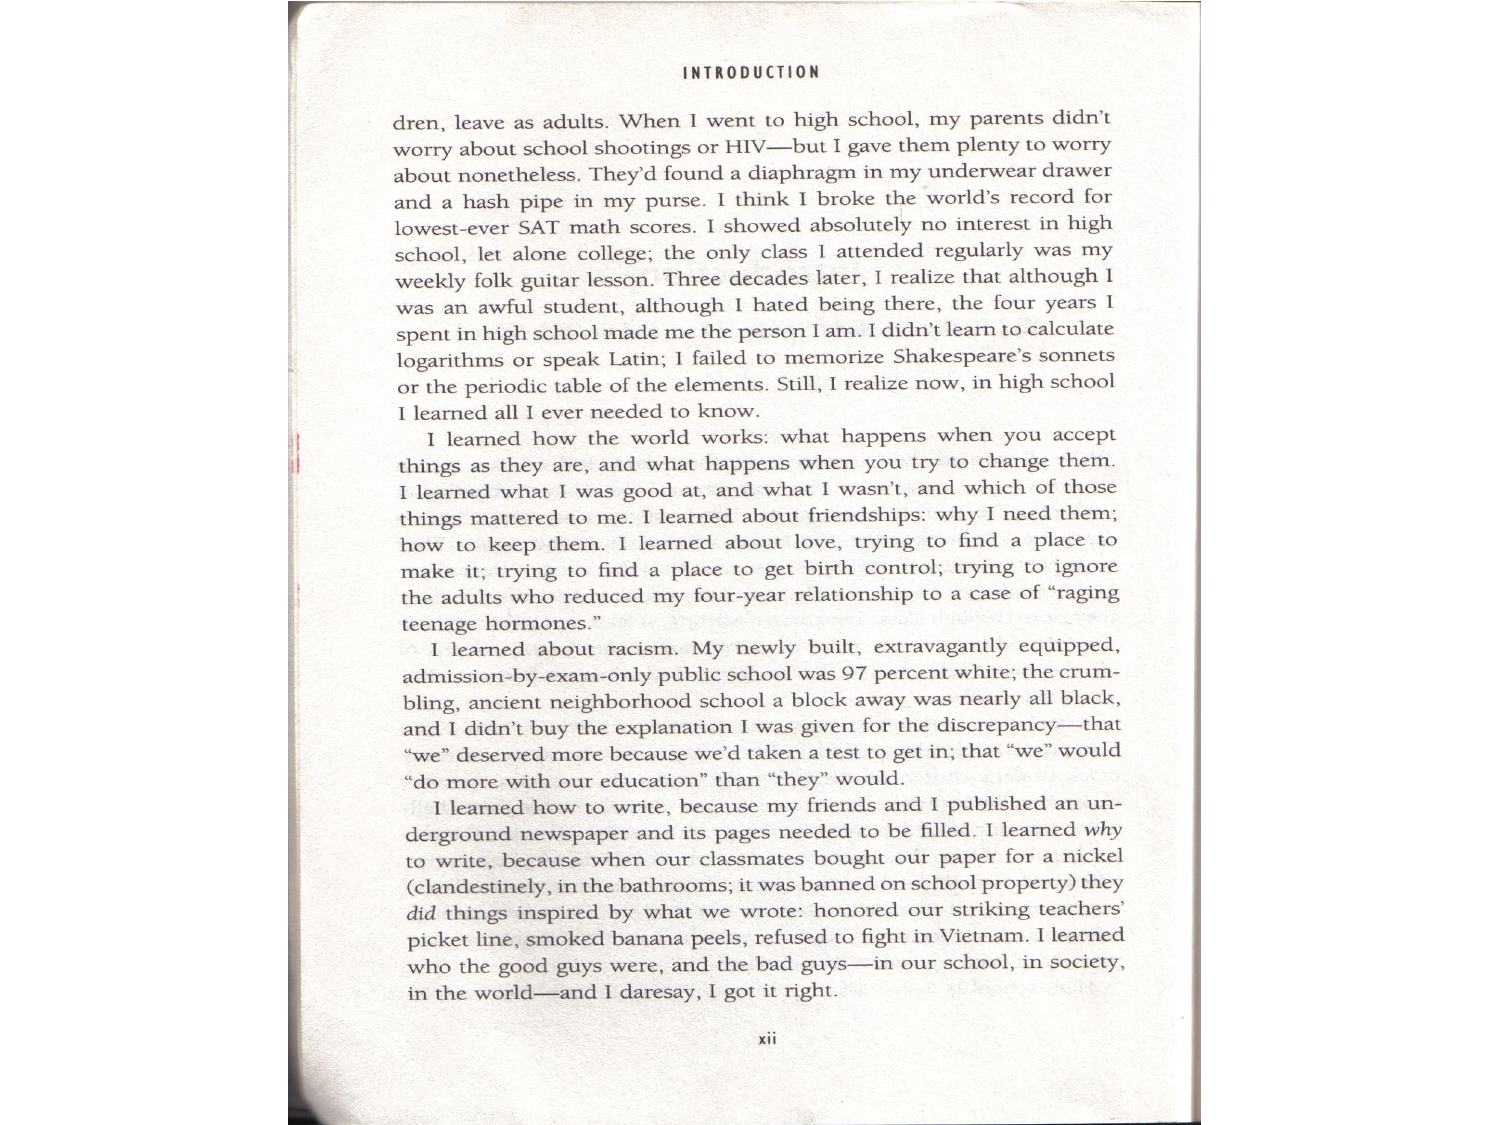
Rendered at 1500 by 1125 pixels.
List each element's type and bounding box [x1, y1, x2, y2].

picture [287, 0, 1201, 1125]
